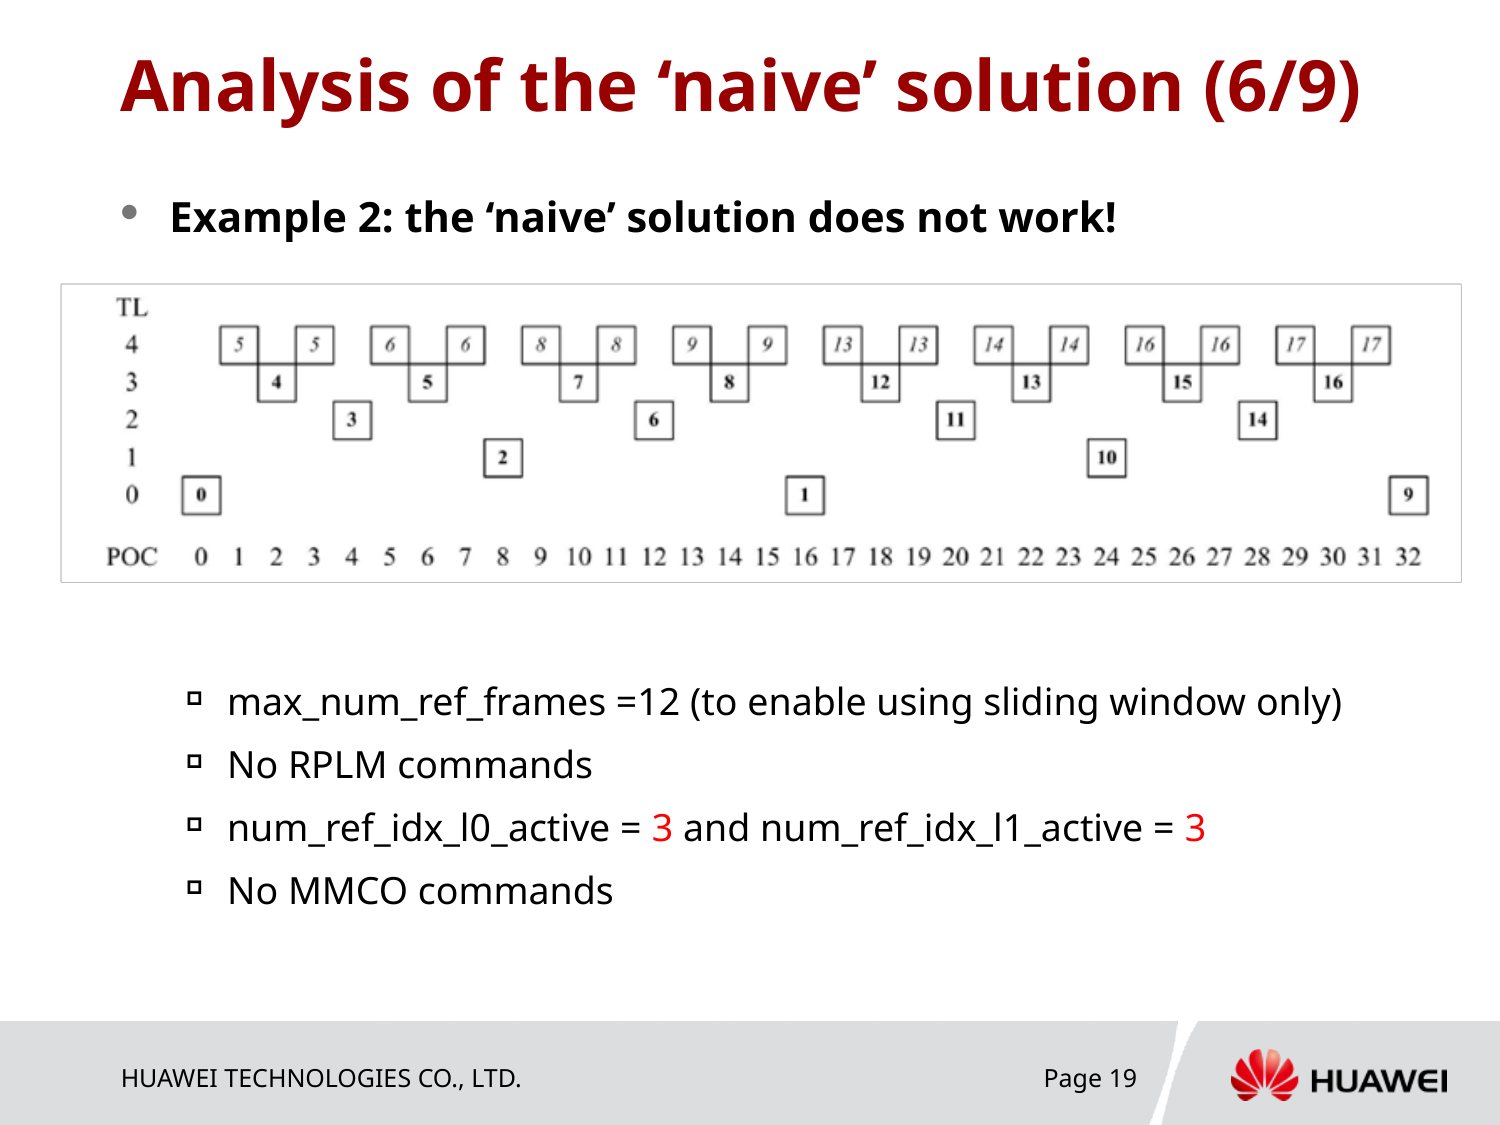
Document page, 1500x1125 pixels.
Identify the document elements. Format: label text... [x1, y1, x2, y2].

picture [58, 280, 1465, 587]
title Analysis of the ‘naive’ solution (6/9) [106, 11, 1378, 155]
picture [0, 1021, 1500, 1125]
list Example 2: the ‘naive’ solution does not work! max_num_ref_frames =12 (to enable using sliding window only) No RPLM commands num_ref_idx_l0_active = 3 and num_ref_idx_l1_active = 3 No MMCO commands [106, 594, 1409, 1020]
list Example 2: the ‘naive’ solution does not work! max_num_ref_frames =12 (to enable using sliding window only) No RPLM commands num_ref_idx_l0_active = 3 and num_ref_idx_l1_active = 3 No MMCO commands [106, 163, 1409, 279]
slide_number Page 19 [1043, 1064, 1388, 1125]
